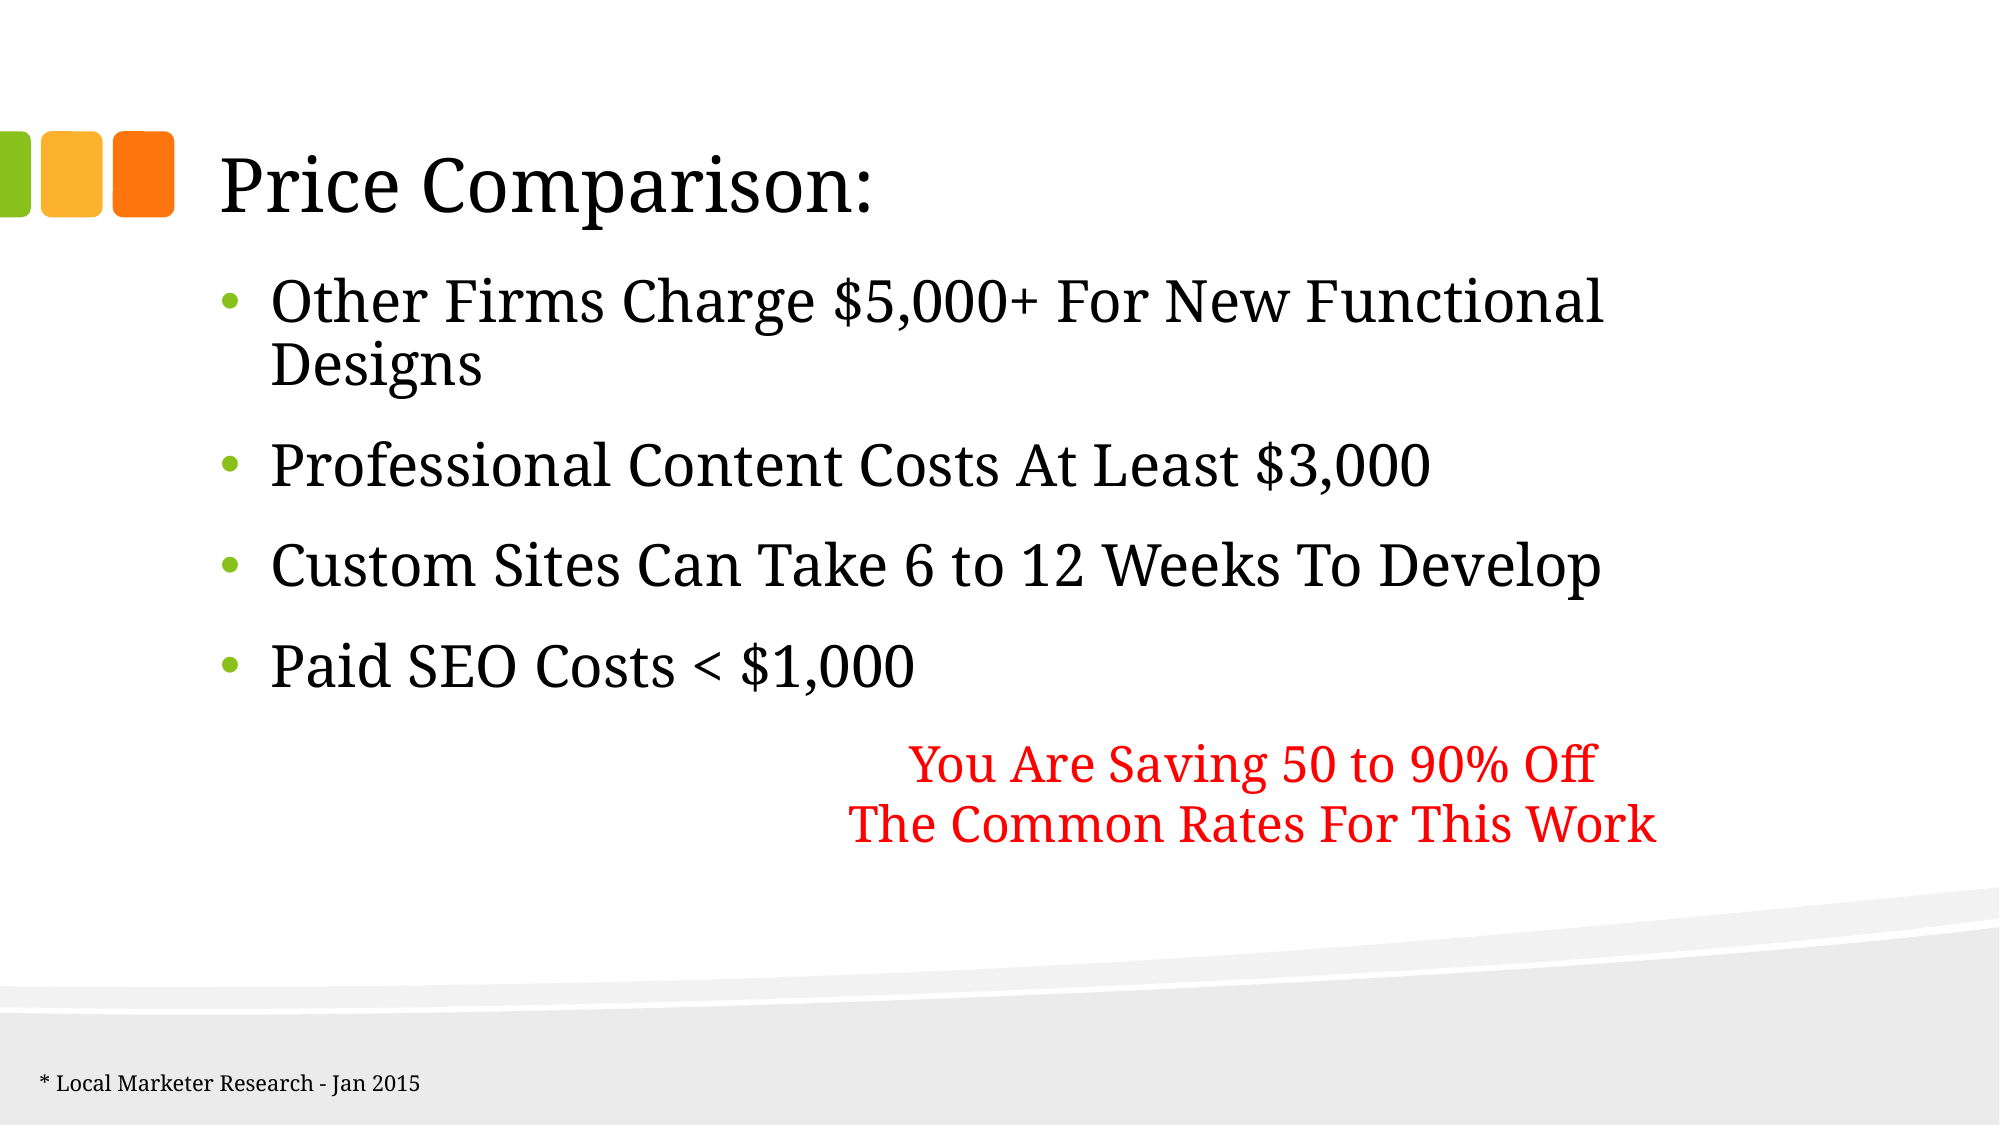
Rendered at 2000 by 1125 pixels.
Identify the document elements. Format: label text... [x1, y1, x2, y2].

list Other Firms Charge $5,000+ For New Functional Designs Professional Content Costs At Least $3,000 Custom Sites Can Take 6 to 12 Weeks To Develop Paid SEO Costs < $1,000 [199, 262, 1800, 1013]
text_box * Local Marketer Research - Jan 2015 [24, 1062, 1013, 1104]
title Price Comparison: [199, 24, 1800, 238]
text_box You Are Saving 50 to 90% Off The Common Rates For This Work [833, 724, 1672, 860]
